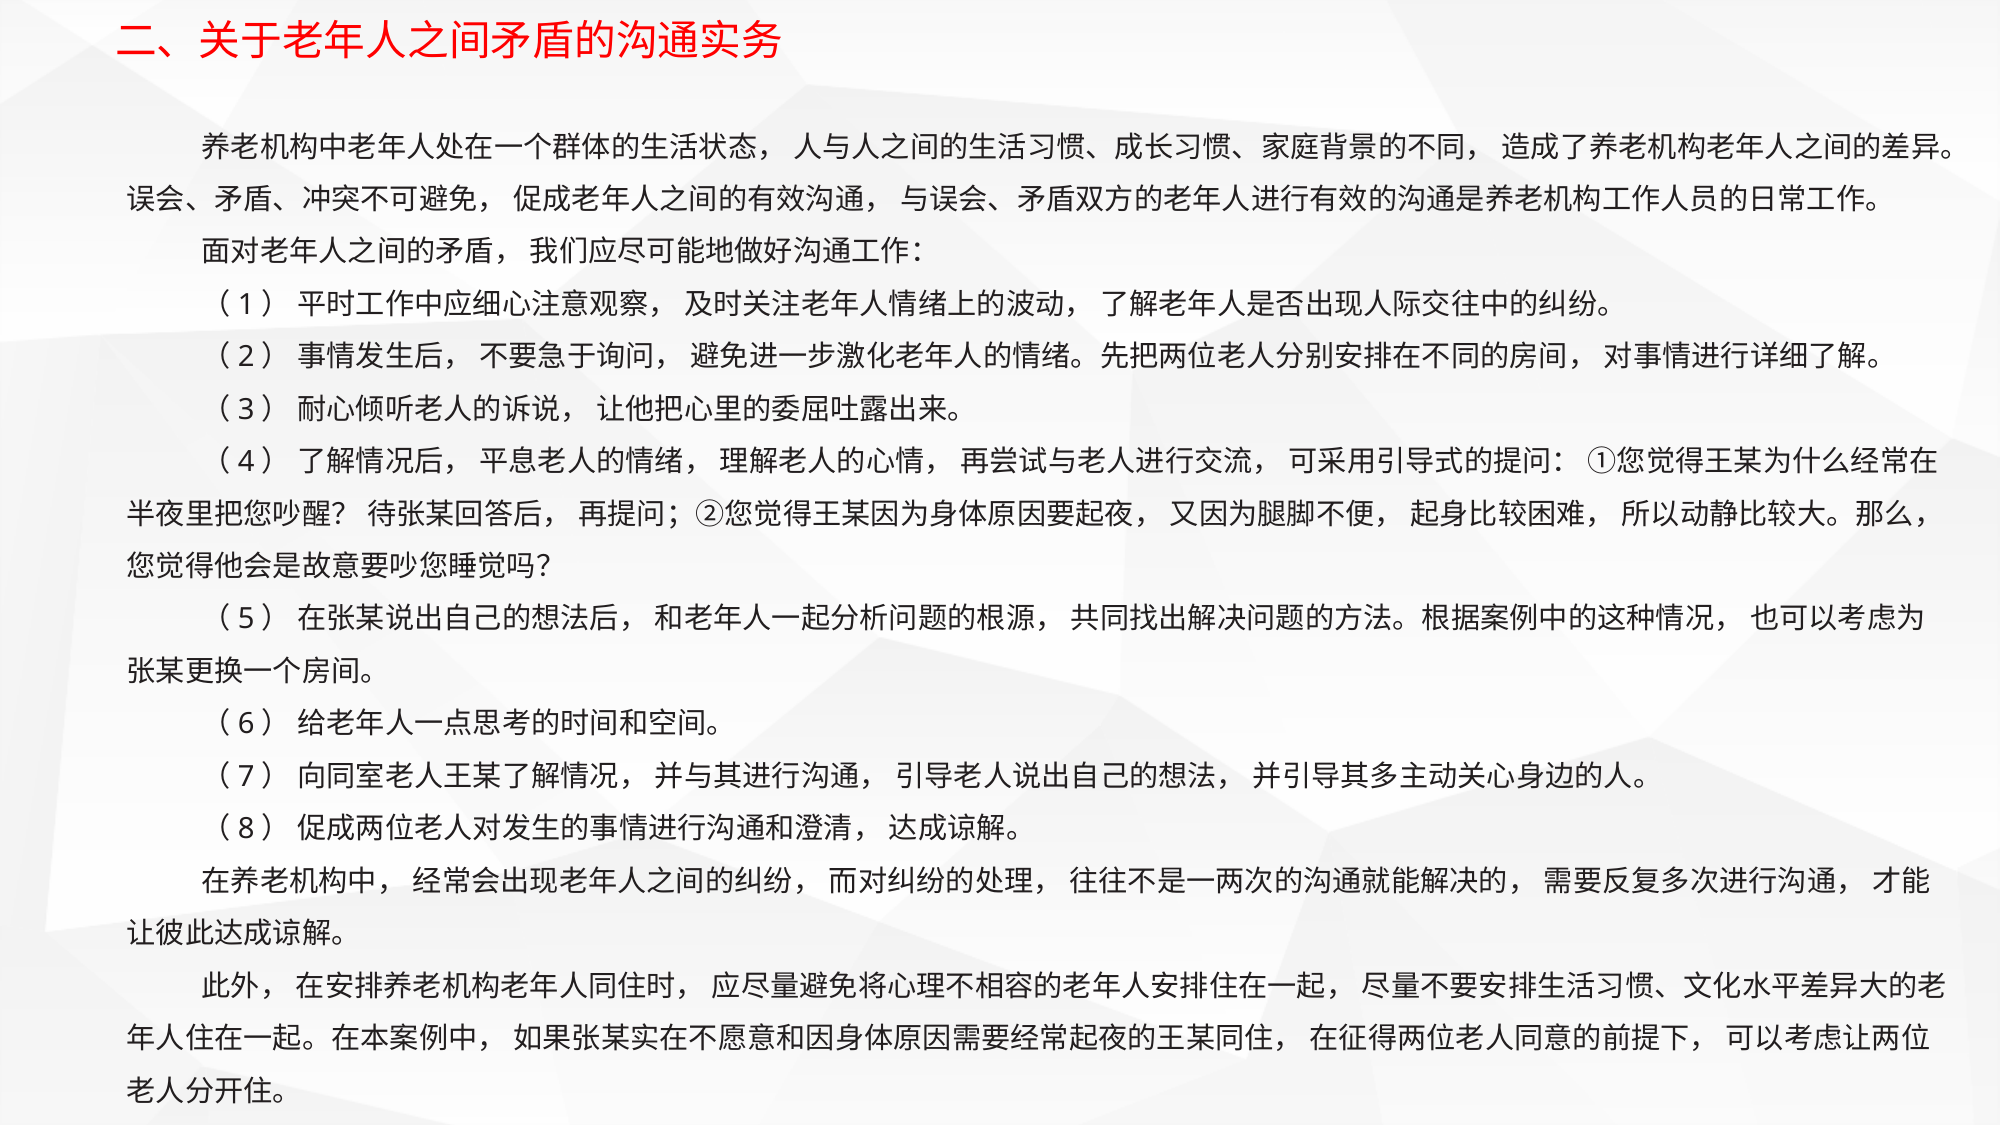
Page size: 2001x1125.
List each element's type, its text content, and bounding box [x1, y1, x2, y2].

text_box 二、关于老年人之间矛盾的沟通实务 [100, 6, 1188, 71]
picture [0, 0, 2000, 1125]
text_box 养老机构中老年人处在一个群体的生活状态， 人与人之间的生活习惯、成长习惯、家庭背景的不同， 造成了养老机构老年人之间的差异。误会、矛盾、冲突不可避免， 促成老年人之间的有效沟通， 与误会、矛盾双方的老年人进行有效的沟通是养老机构工作人员的日常工作。 面对老年人之间的矛盾， 我们应尽可能地做好沟通工作： （1） 平时工作中应细心注意观察， 及时关注老年人情绪上的波动， 了解老年人是否出现人际交往中的纠纷。 （2） 事情发生后， 不要急于询问， 避免进一步激化老年人的情绪。先把两位老人分别安排在不同的房间， 对事情进行详细了解。 （3） 耐心倾听老人的诉说， 让他把心里的委屈吐露出来。 （4） 了解情况后， 平息老人的情绪， 理解老人的心情， 再尝试与老人进行交流， 可采用引导式的提问： ①您觉得王某为什么经常在半夜里把您吵醒？ 待张某回答后， 再提问；②您觉得王某因为身体原因要起夜， 又因为腿脚不便， 起身比较困难， 所以动静比较大。那么， 您觉得他会是故意要吵您睡觉吗？ （5） 在张某说出自己的想法后， 和老年人一起分析问题的根源， 共同找出解决问题的方法。根据案例中的这种情况， 也可以考虑为张某更换一个房间。 （6） 给老年人一点思考的时间和空间。 （7） 向同室老人王某了解情况， 并与其进行沟通， 引导老人说出自己的想法， 并引导其多主动关心身边的人。 （8） 促成两位老人对发生的事情进行沟通和澄清， 达成谅解。 在养老机构中， 经常会出现老年人之间的纠纷， 而对纠纷的处理， 往往不是一两次的沟通就能解决的， 需要反复多次进行沟通， 才能让彼此达成谅解。 此外， 在安排养老机构老年人同住时， 应尽量避免将心理不相容的老年人安排住在一起， 尽量不要安排生活习惯、文化水平差异大的老年人住在一起。在本案例中， 如果张某实在不愿意和因身体原因需要经常起夜的王某同住， 在征得两位老人同意的前提下， 可以考虑让两位老人分开住。 [111, 103, 1963, 1115]
